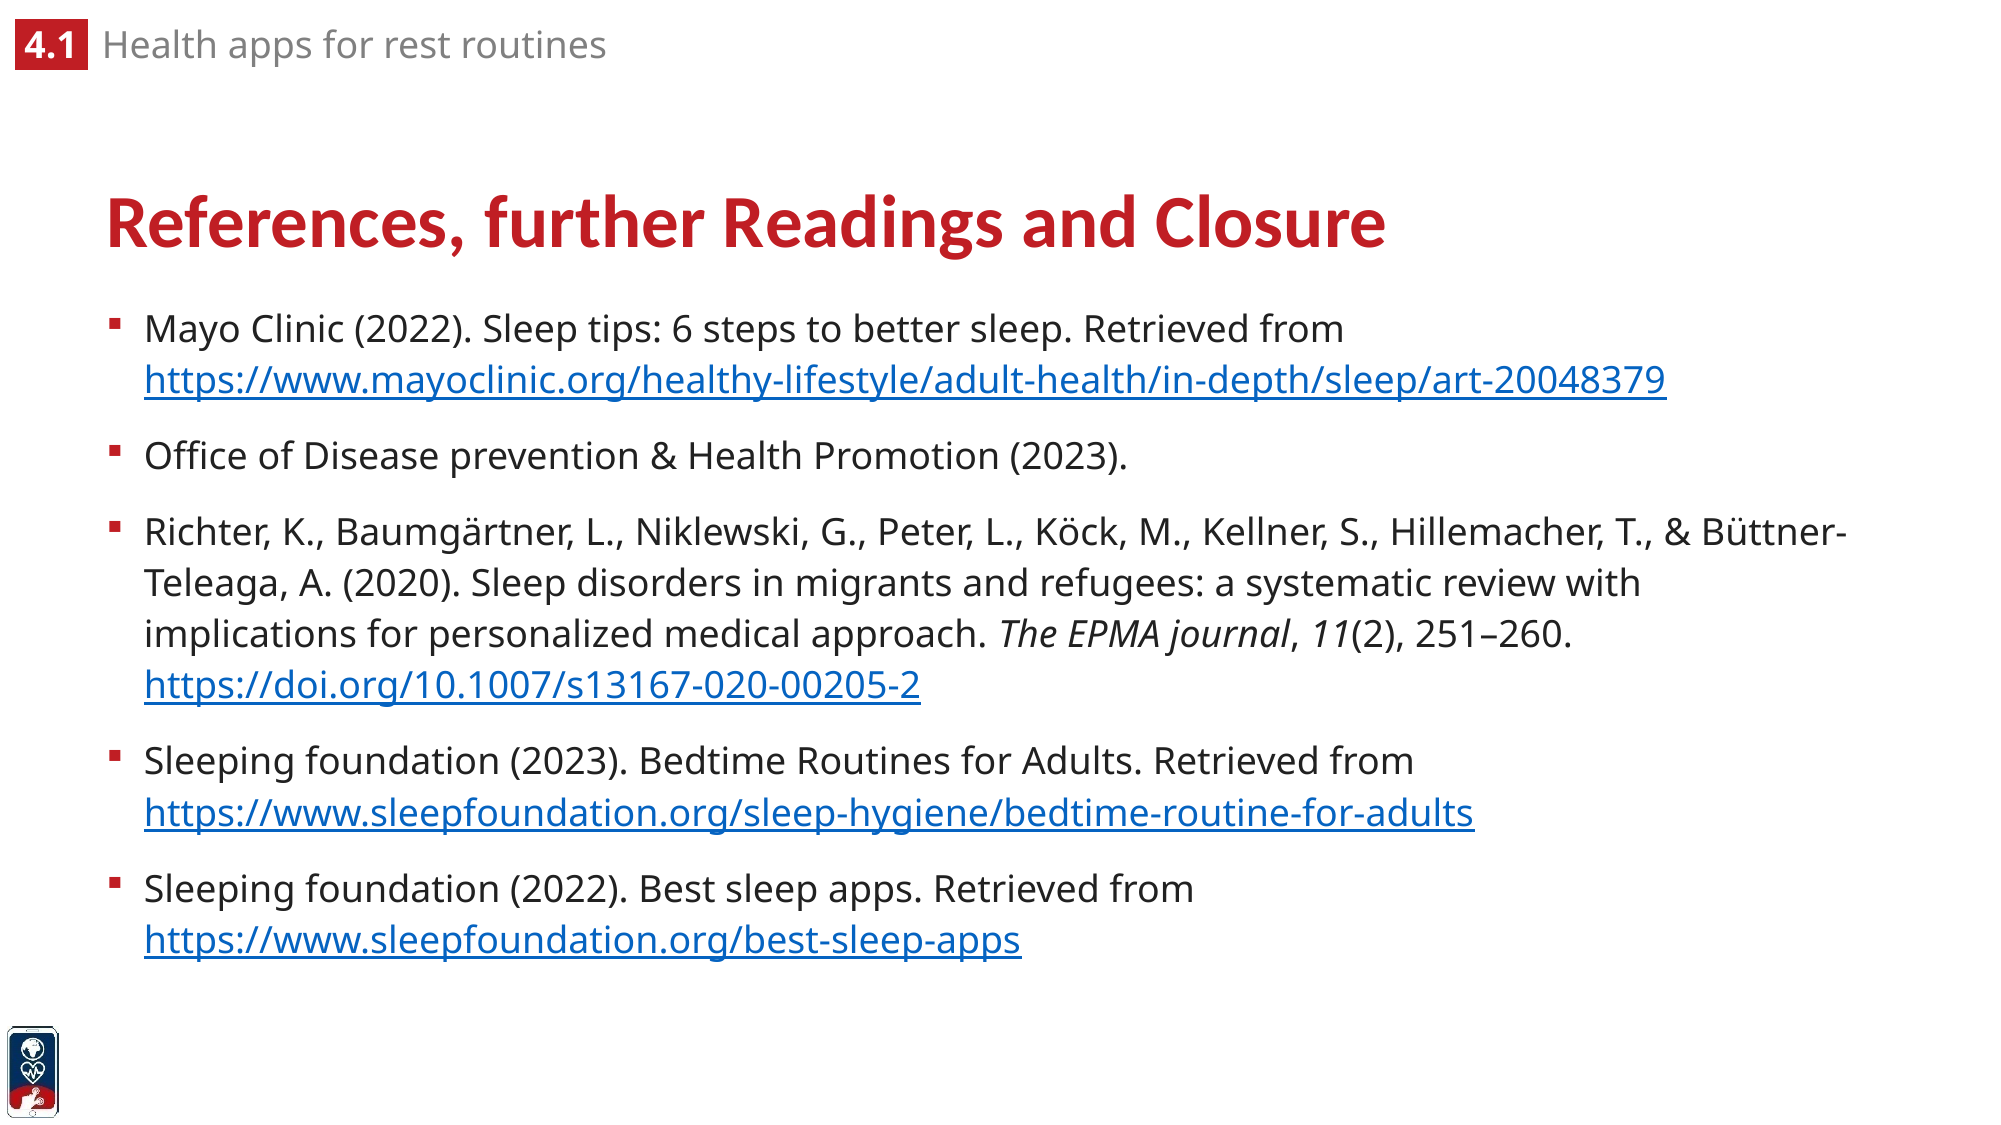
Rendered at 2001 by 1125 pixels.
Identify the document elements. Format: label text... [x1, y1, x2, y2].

picture [7, 1026, 59, 1118]
title References, further Readings and Closure [91, 177, 1906, 277]
list Mayo Clinic (2022). Sleep tips: 6 steps to better sleep. Retrieved from https://www.mayoclinic.org/healthy-lifestyle/adult-health/in-depth/sleep/art-20048379 Office of Disease prevention & Health Promotion (2023). Richter, K., Baumgärtner, L., Niklewski, G., Peter, L., Köck, M., Kellner, S., Hillemacher, T., & Büttner-Teleaga, A. (2020). Sleep disorders in migrants and refugees: a systematic review with implications for personalized medical approach. The EPMA journal, 11(2), 251–260. https://doi.org/10.1007/s13167-020-00205-2 Sleeping foundation (2023). Bedtime Routines for Adults. Retrieved from https://www.sleepfoundation.org/sleep-hygiene/bedtime-routine-for-adults Sleeping foundation (2022). Best sleep apps. Retrieved from https://www.sleepfoundation.org/best-sleep-apps [91, 295, 1866, 1094]
